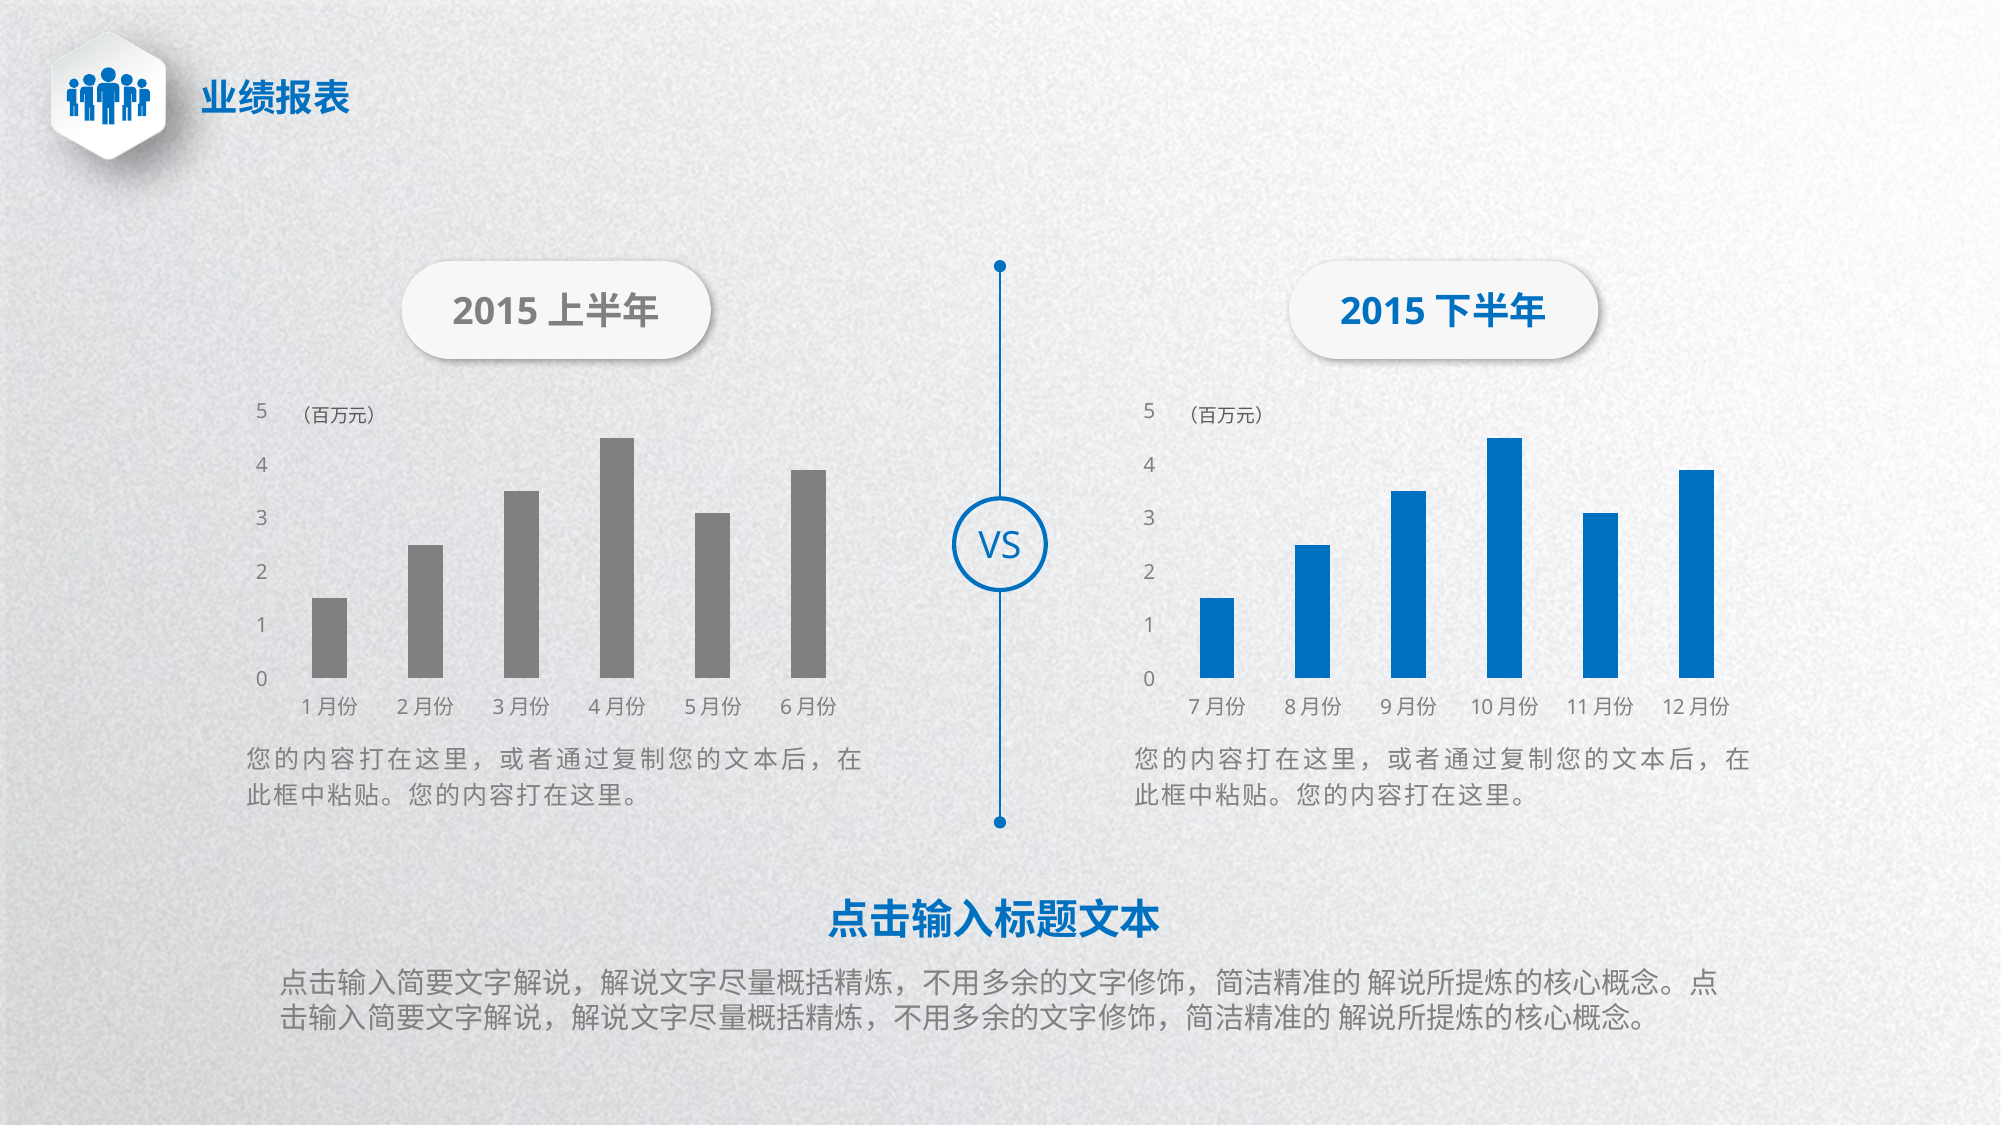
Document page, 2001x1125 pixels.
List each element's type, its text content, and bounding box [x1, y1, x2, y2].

chart [243, 390, 870, 729]
text_box 点击输入简要文字解说，解说文字尽量概括精炼，不用多余的文字修饰，简洁精准的 解说所提炼的核心概念。点击输入简要文字解说，解说文字尽量概括精炼，不用多余的文字修饰，简洁精准的 解说所提炼的核心概念。 [279, 964, 1738, 1035]
text_box 点击输入标题文本 [827, 892, 1166, 944]
text_box 您的内容打在这里，或者通过复制您的文本后，在此框中粘贴。您的内容打在这里。 [1119, 730, 1769, 817]
chart [1130, 390, 1757, 729]
text_box 业绩报表 [191, 66, 366, 127]
text_box 2015下半年 [1318, 279, 1569, 340]
text_box 您的内容打在这里，或者通过复制您的文本后，在此框中粘贴。您的内容打在这里。 [231, 730, 881, 817]
text_box 2015上半年 [431, 279, 682, 340]
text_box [953, 265, 1046, 823]
picture [0, 0, 2001, 1125]
text_box [1286, 258, 1601, 362]
text_box [399, 258, 713, 362]
